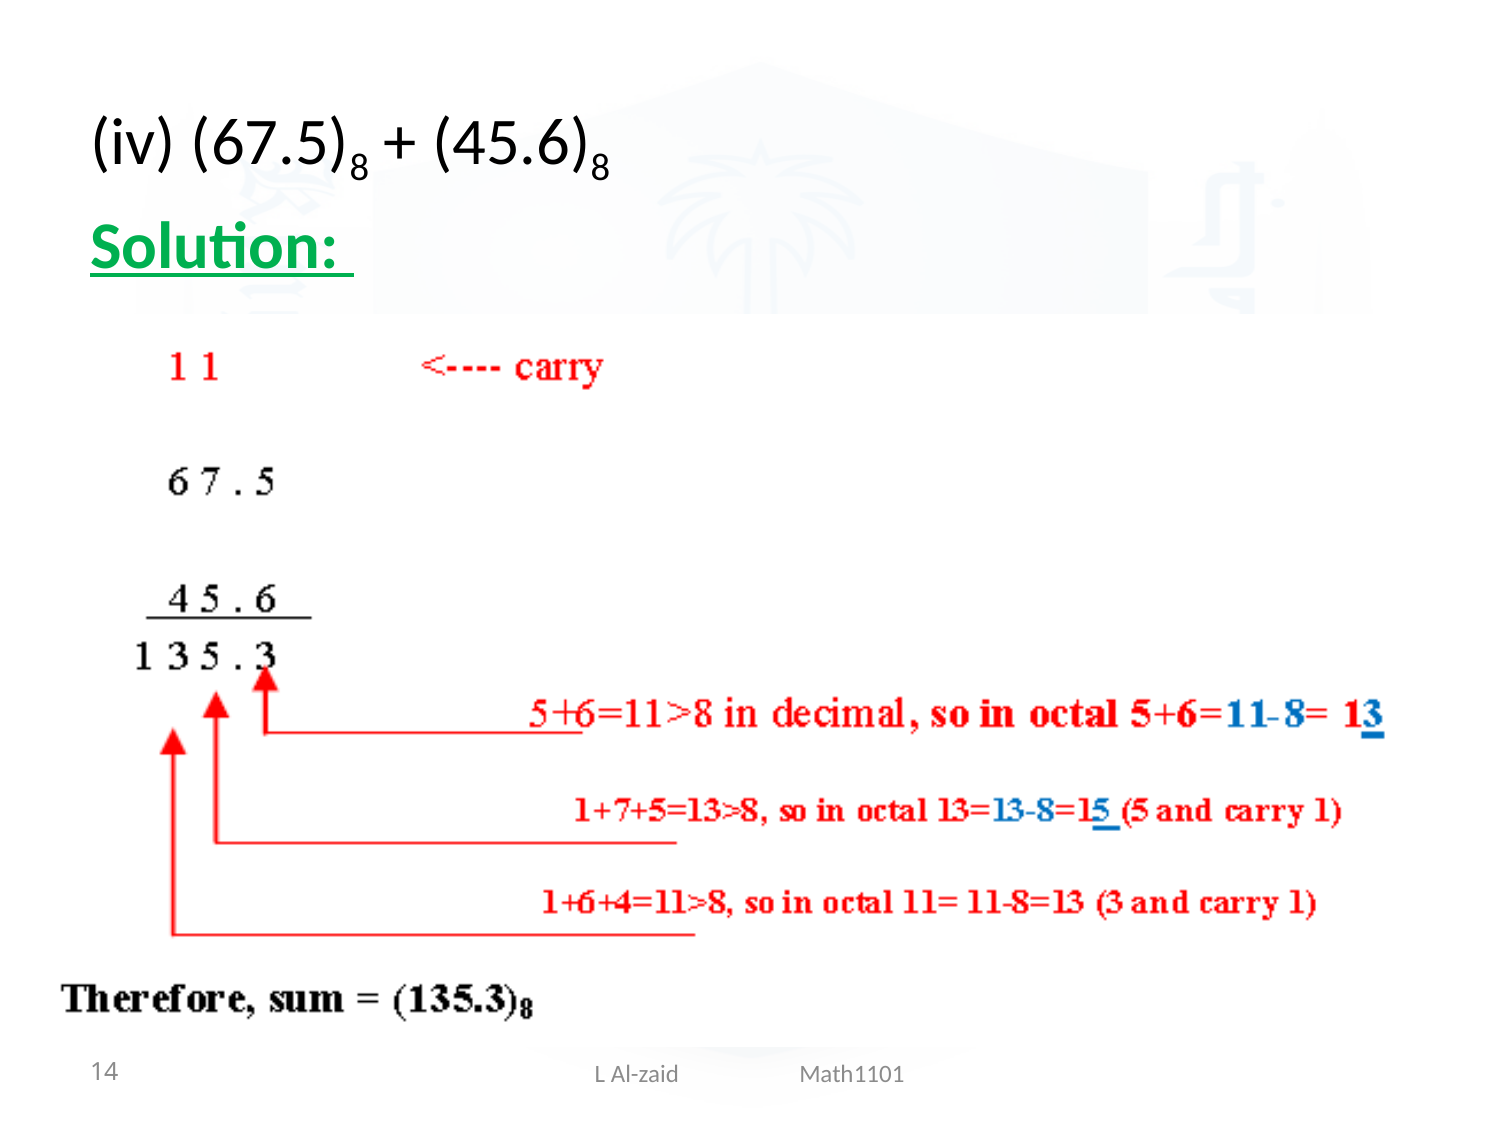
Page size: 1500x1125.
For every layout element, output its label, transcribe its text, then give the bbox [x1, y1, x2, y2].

slide_number 14 [75, 1055, 425, 1103]
footer L Al-zaid Math1101 [512, 1055, 988, 1103]
picture [31, 314, 1424, 1048]
list (iv) (67.5)8 + (45.6)8 Solution: [75, 90, 1425, 314]
